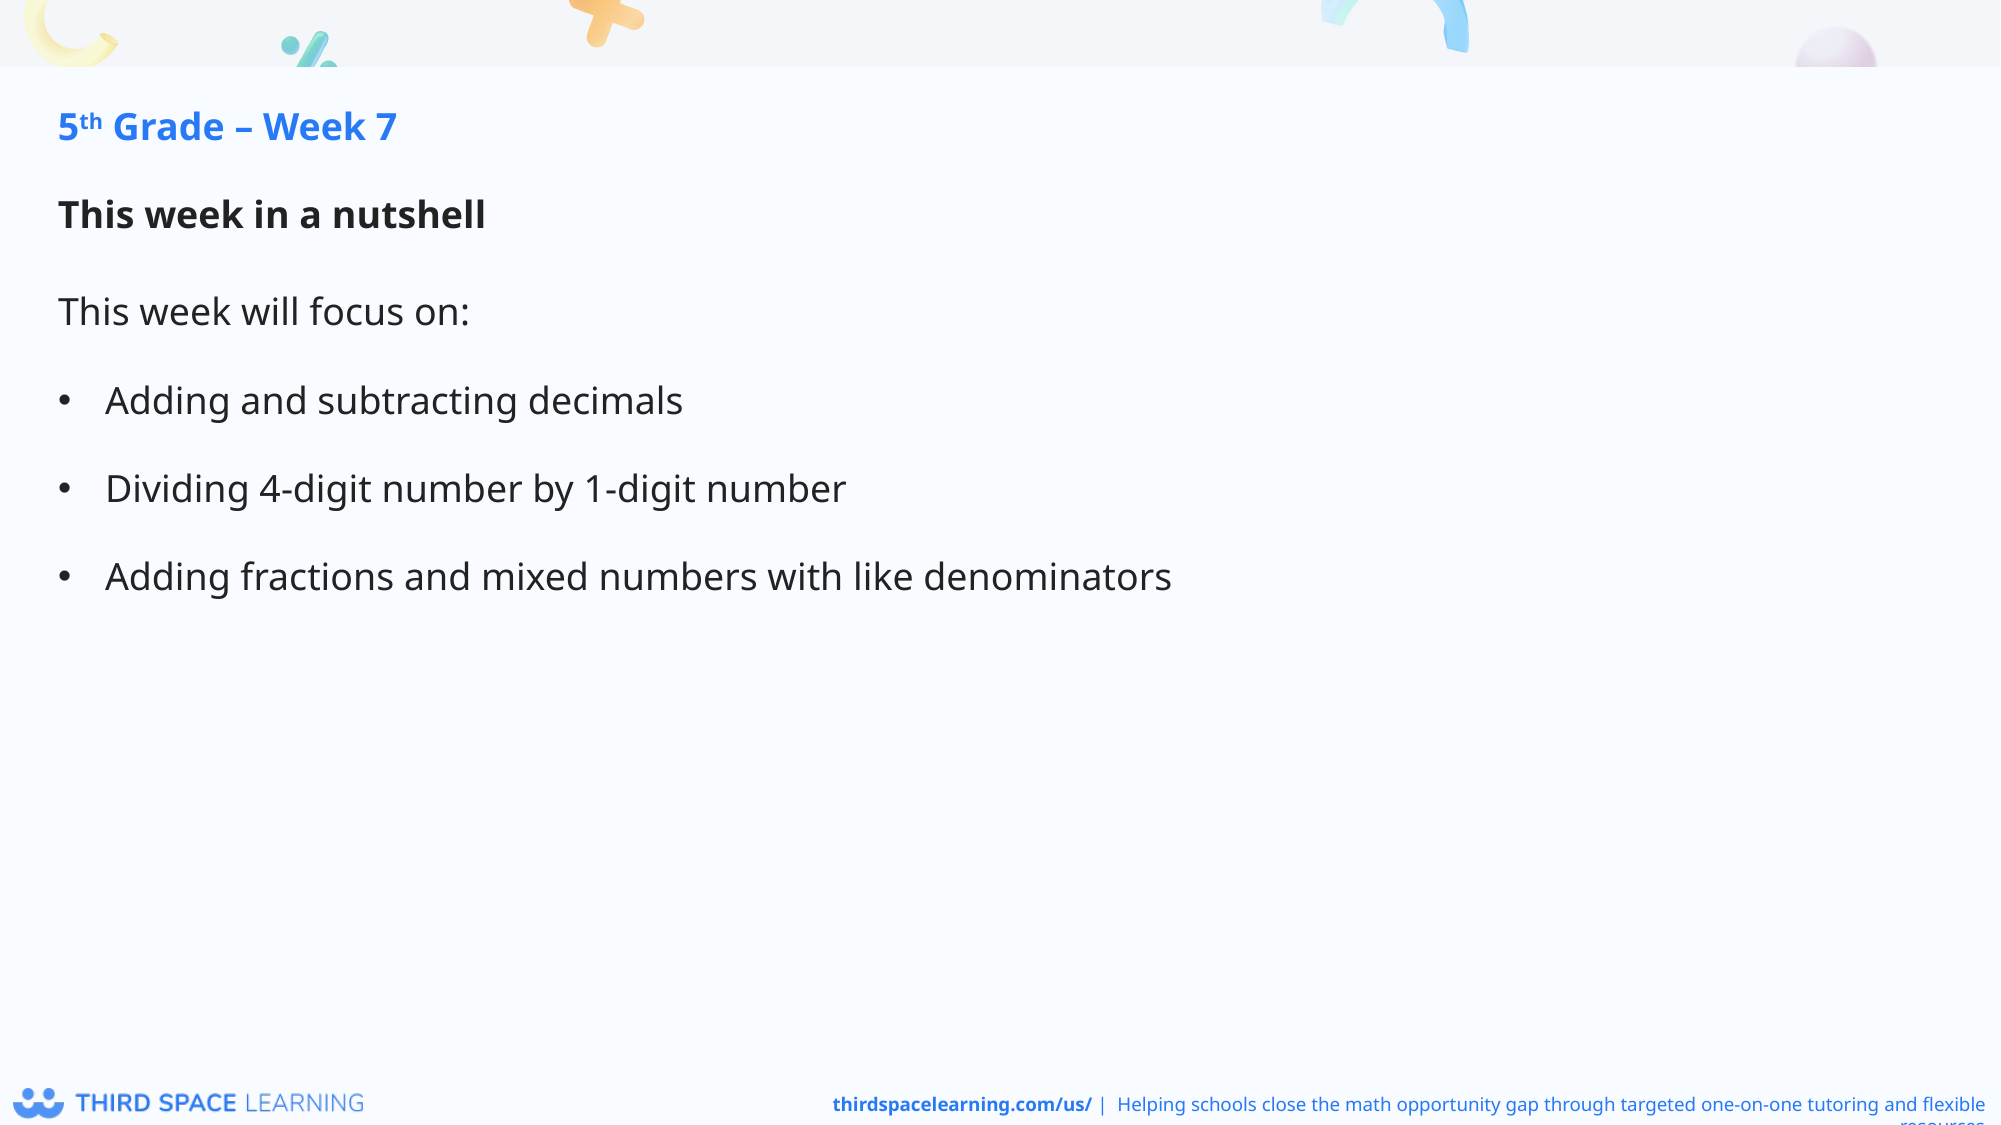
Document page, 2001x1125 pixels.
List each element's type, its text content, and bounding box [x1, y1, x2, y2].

list This week will focus on: Adding and subtracting decimals Dividing 4-digit number by 1-digit number Adding fractions and mixed numbers with like denominators [43, 259, 1969, 1074]
picture [0, 0, 2000, 67]
text_box 5th Grade – Week 7 This week in a nutshell [43, 73, 1969, 259]
picture [13, 1088, 365, 1119]
